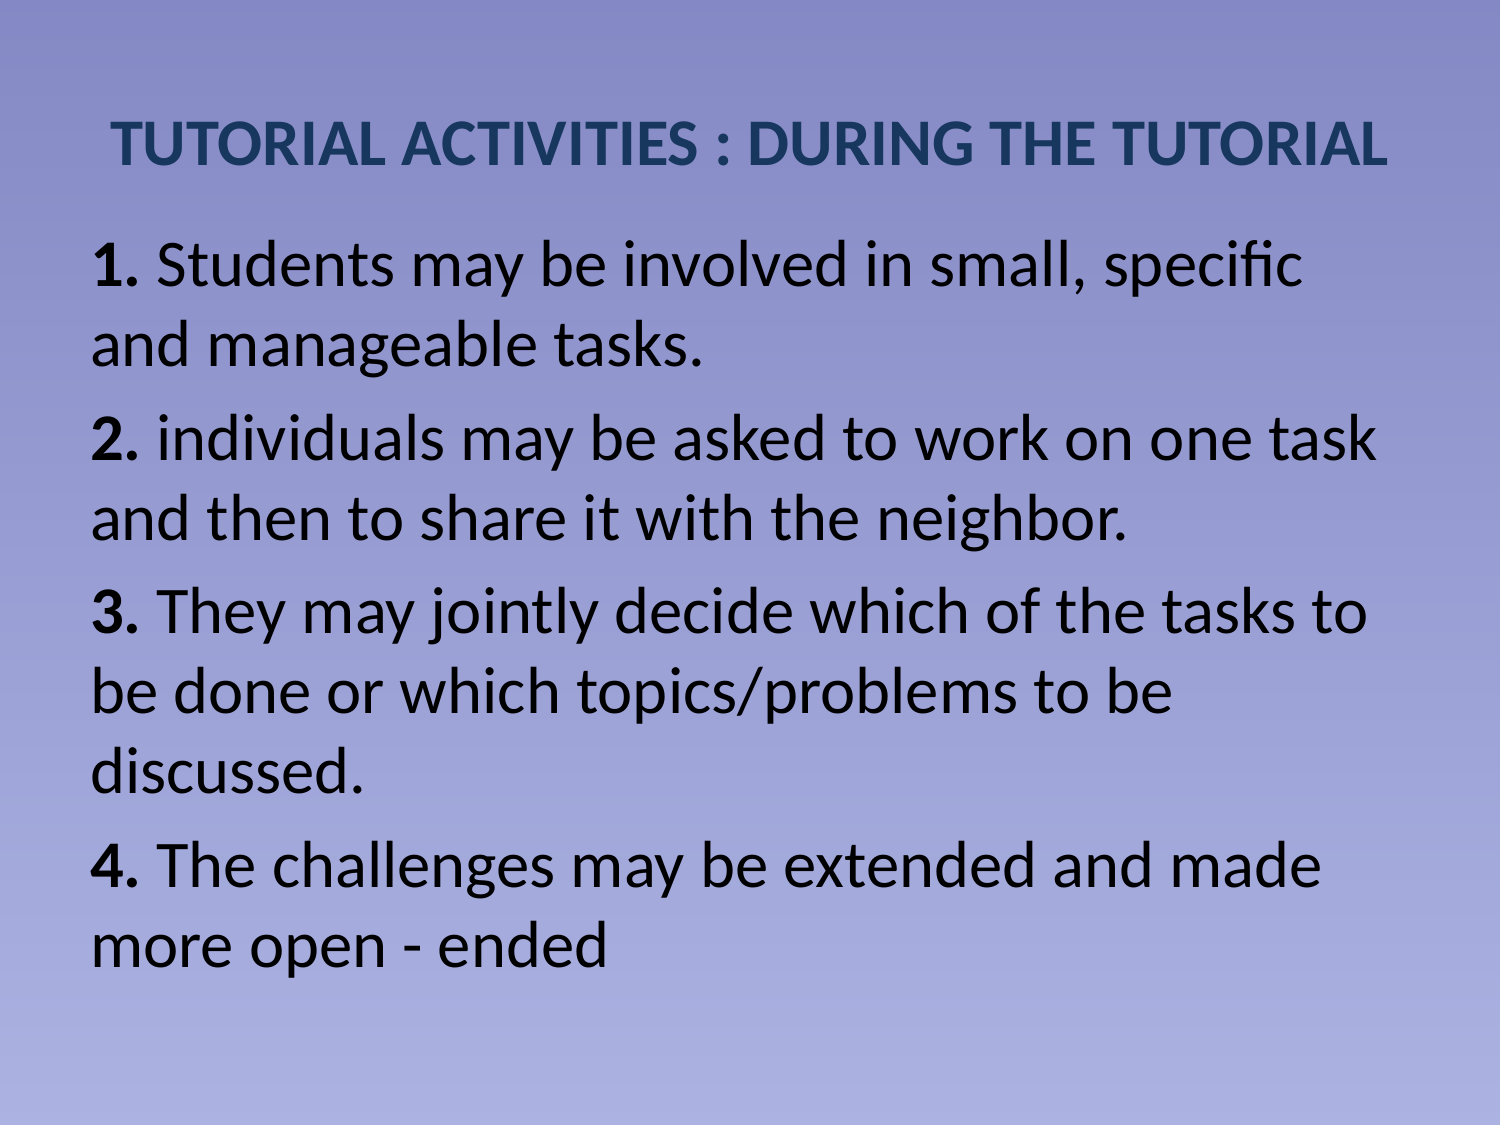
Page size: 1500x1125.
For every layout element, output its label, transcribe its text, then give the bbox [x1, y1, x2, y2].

title TUTORIAL ACTIVITIES : DURING THE TUTORIAL [75, 45, 1425, 212]
list 1. Students may be involved in small, specific and manageable tasks. 2. individuals may be asked to work on one task and then to share it with the neighbor. 3. They may jointly decide which of the tasks to be done or which topics/problems to be discussed. 4. The challenges may be extended and made more open - ended [75, 212, 1425, 1005]
